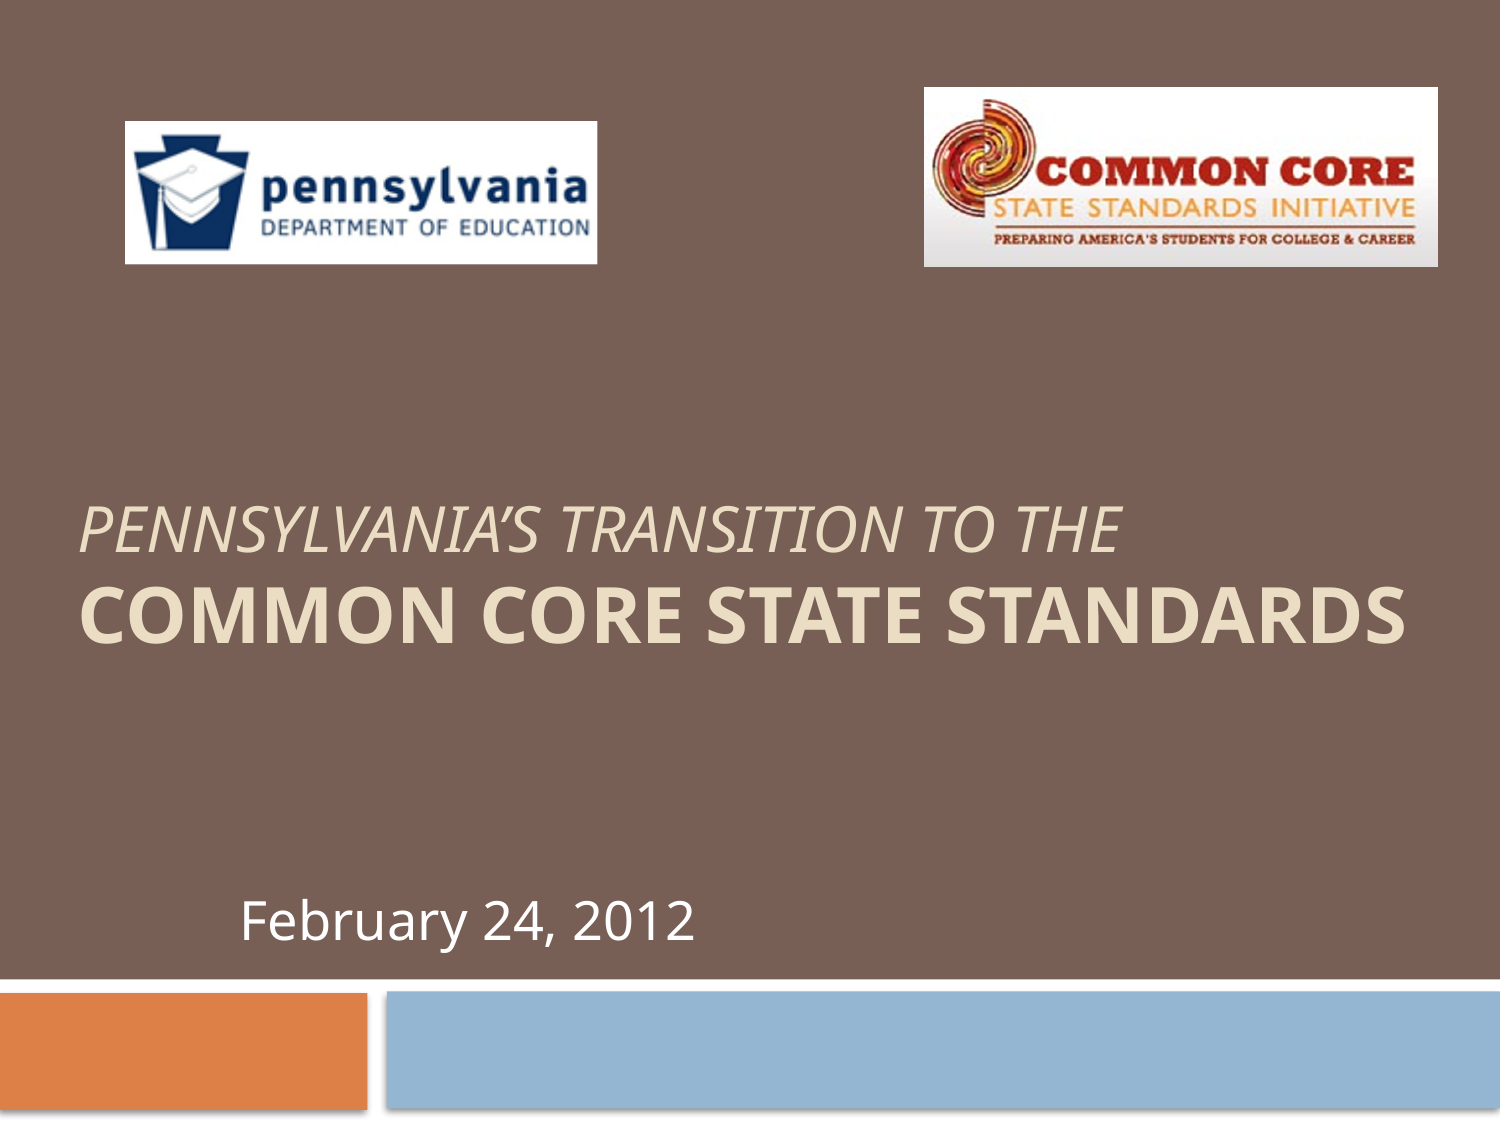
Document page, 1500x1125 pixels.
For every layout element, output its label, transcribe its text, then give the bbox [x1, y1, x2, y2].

subtitle February 24, 2012 [225, 774, 1275, 1063]
title Pennsylvania’s Transition to the Common Core State Standards [62, 425, 1450, 667]
picture [924, 87, 1438, 267]
picture [124, 120, 601, 267]
